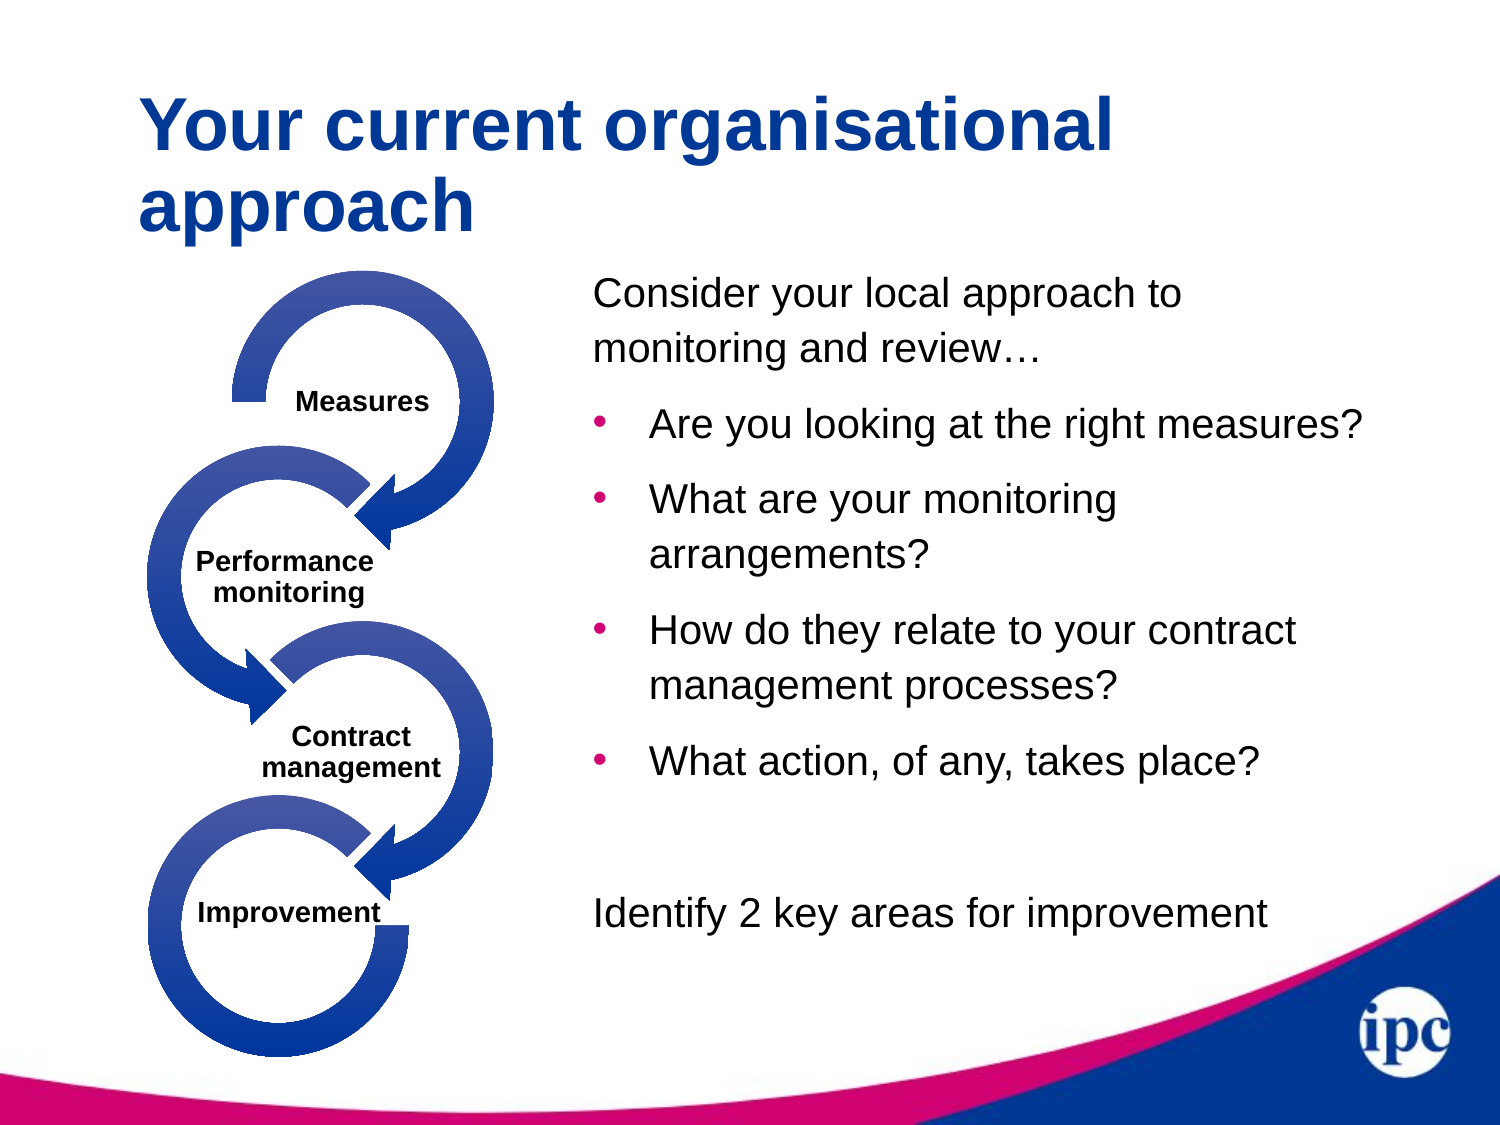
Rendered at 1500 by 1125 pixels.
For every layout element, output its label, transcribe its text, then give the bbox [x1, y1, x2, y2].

list Consider your local approach to monitoring and review… Are you looking at the right measures? What are your monitoring arrangements? How do they relate to your contract management processes? What action, of any, takes place? Identify 2 key areas for improvement [577, 253, 1399, 876]
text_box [125, 249, 515, 1057]
picture [0, 0, 1500, 1125]
title Your current organisational approach [123, 78, 1376, 258]
